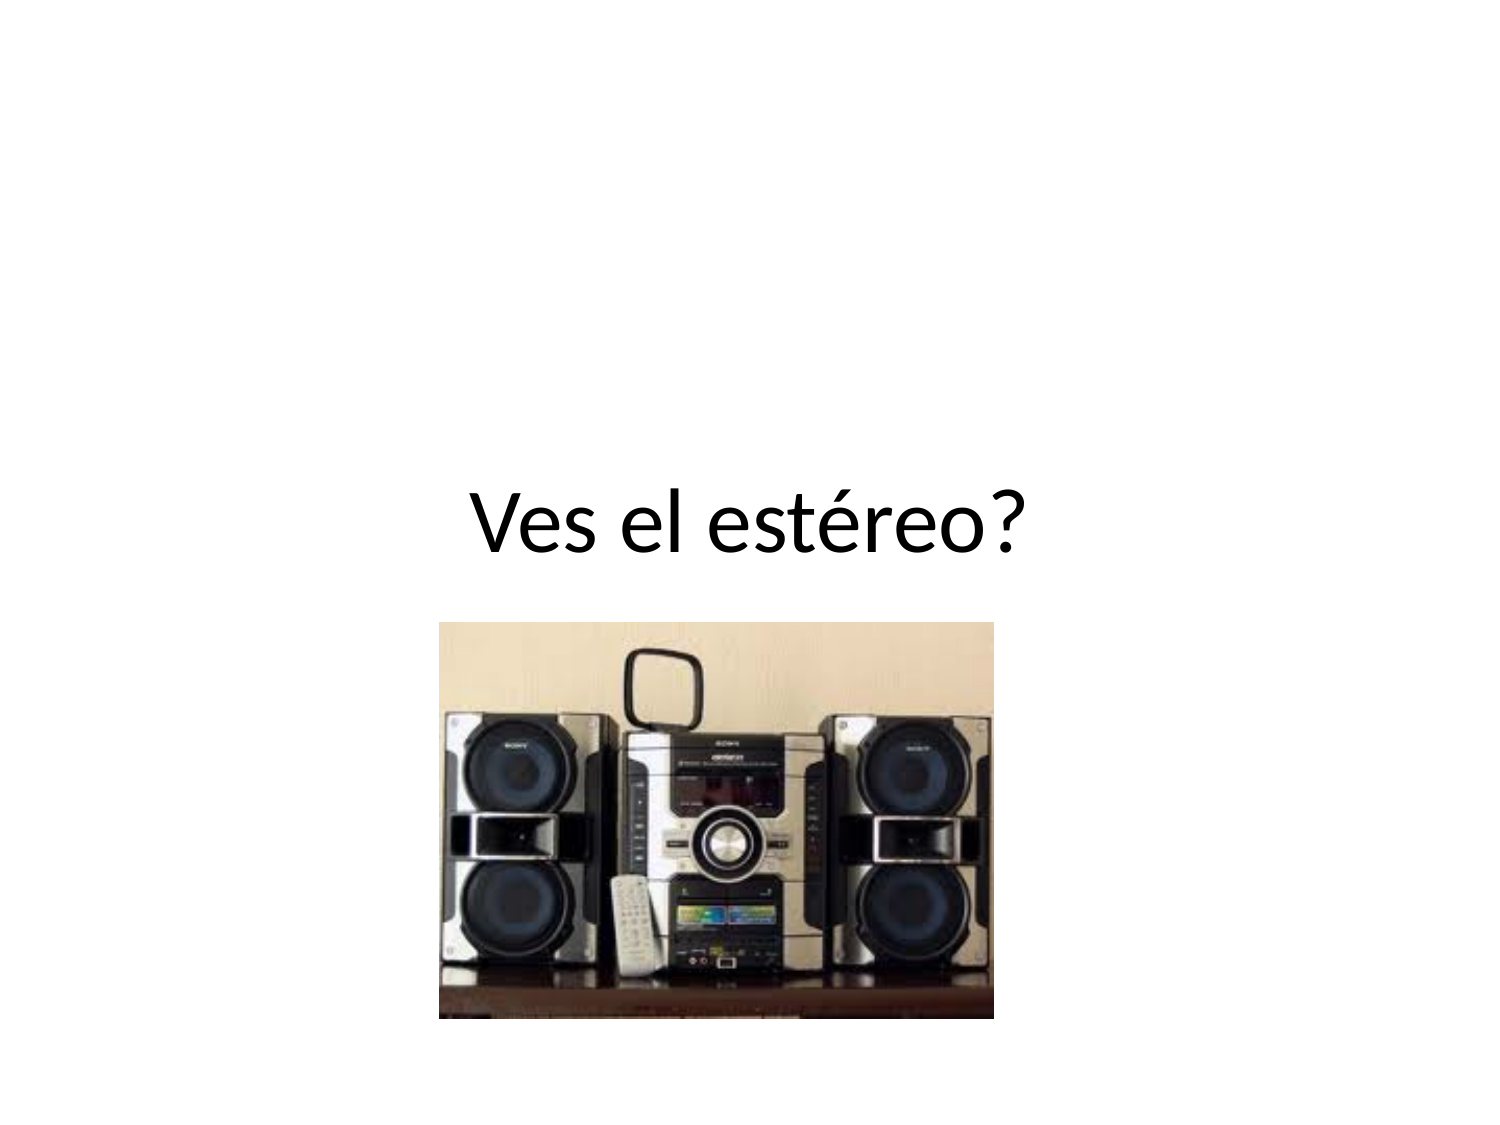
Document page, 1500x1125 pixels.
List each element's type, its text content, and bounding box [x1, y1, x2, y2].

picture [439, 622, 994, 1019]
title Ves el estéreo? [75, 45, 1425, 986]
